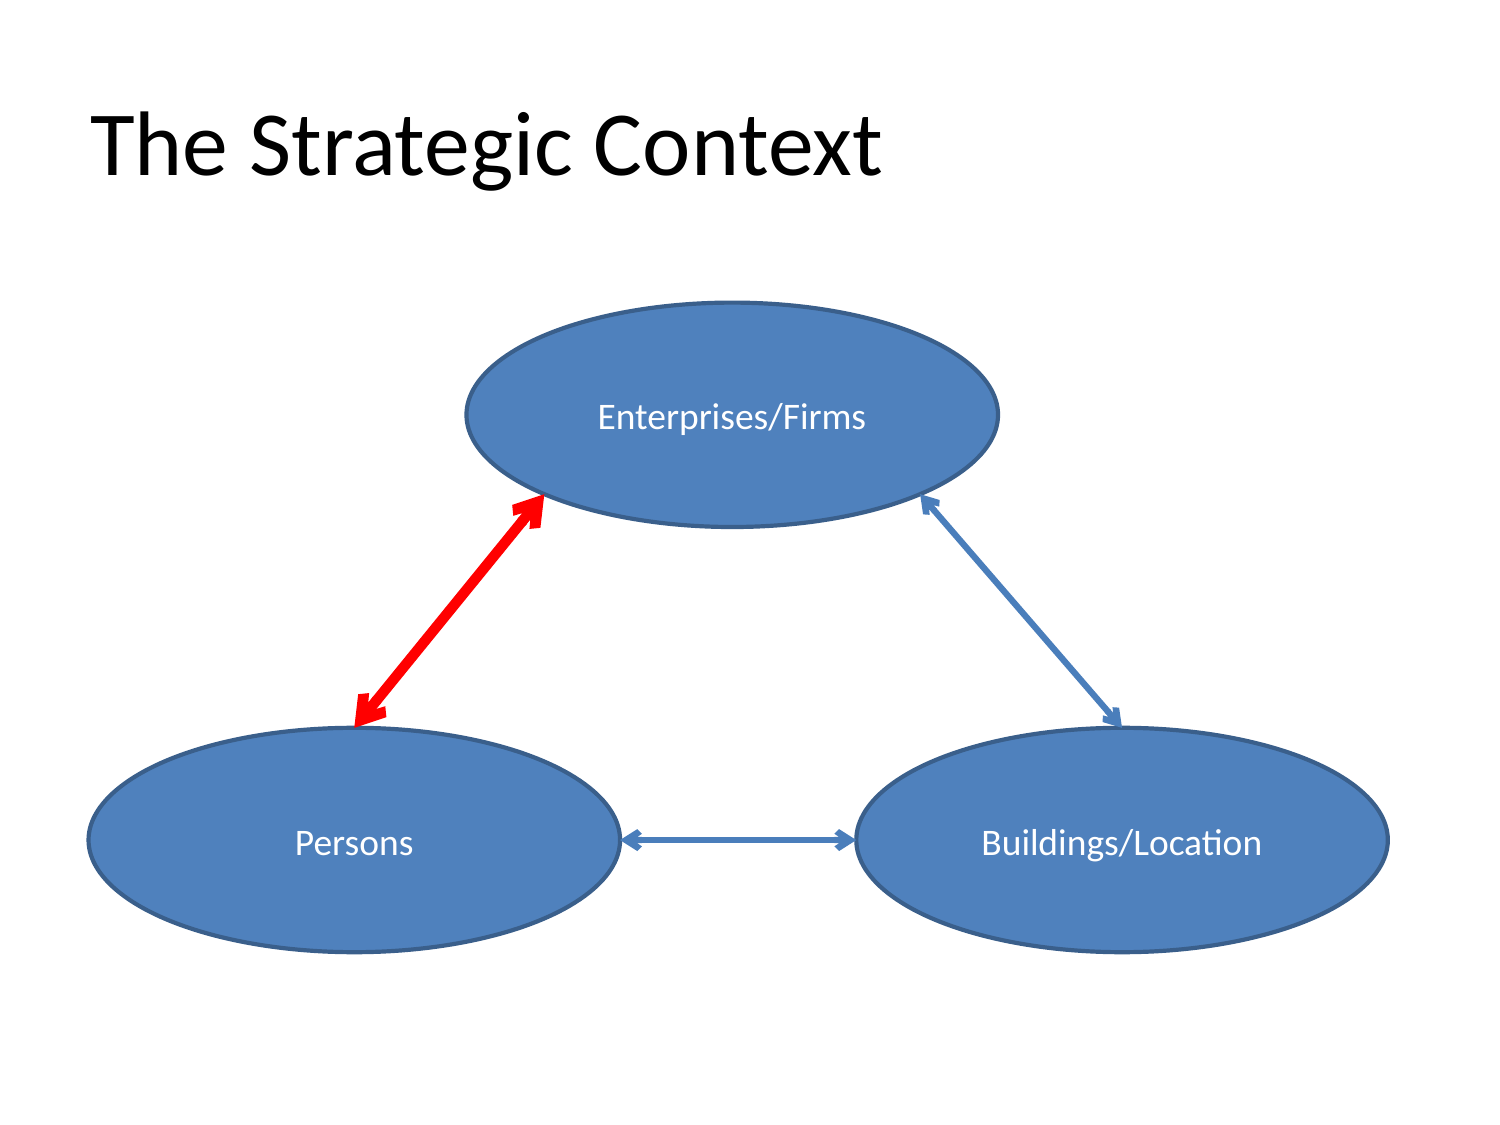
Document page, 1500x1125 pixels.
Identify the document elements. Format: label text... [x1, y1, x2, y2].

text_box Enterprises/Firms [464, 300, 1001, 530]
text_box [904, 509, 1139, 713]
text_box Buildings/Location [854, 725, 1390, 955]
title The Strategic Context [75, 45, 1425, 233]
text_box Persons [86, 725, 623, 955]
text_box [332, 515, 567, 707]
